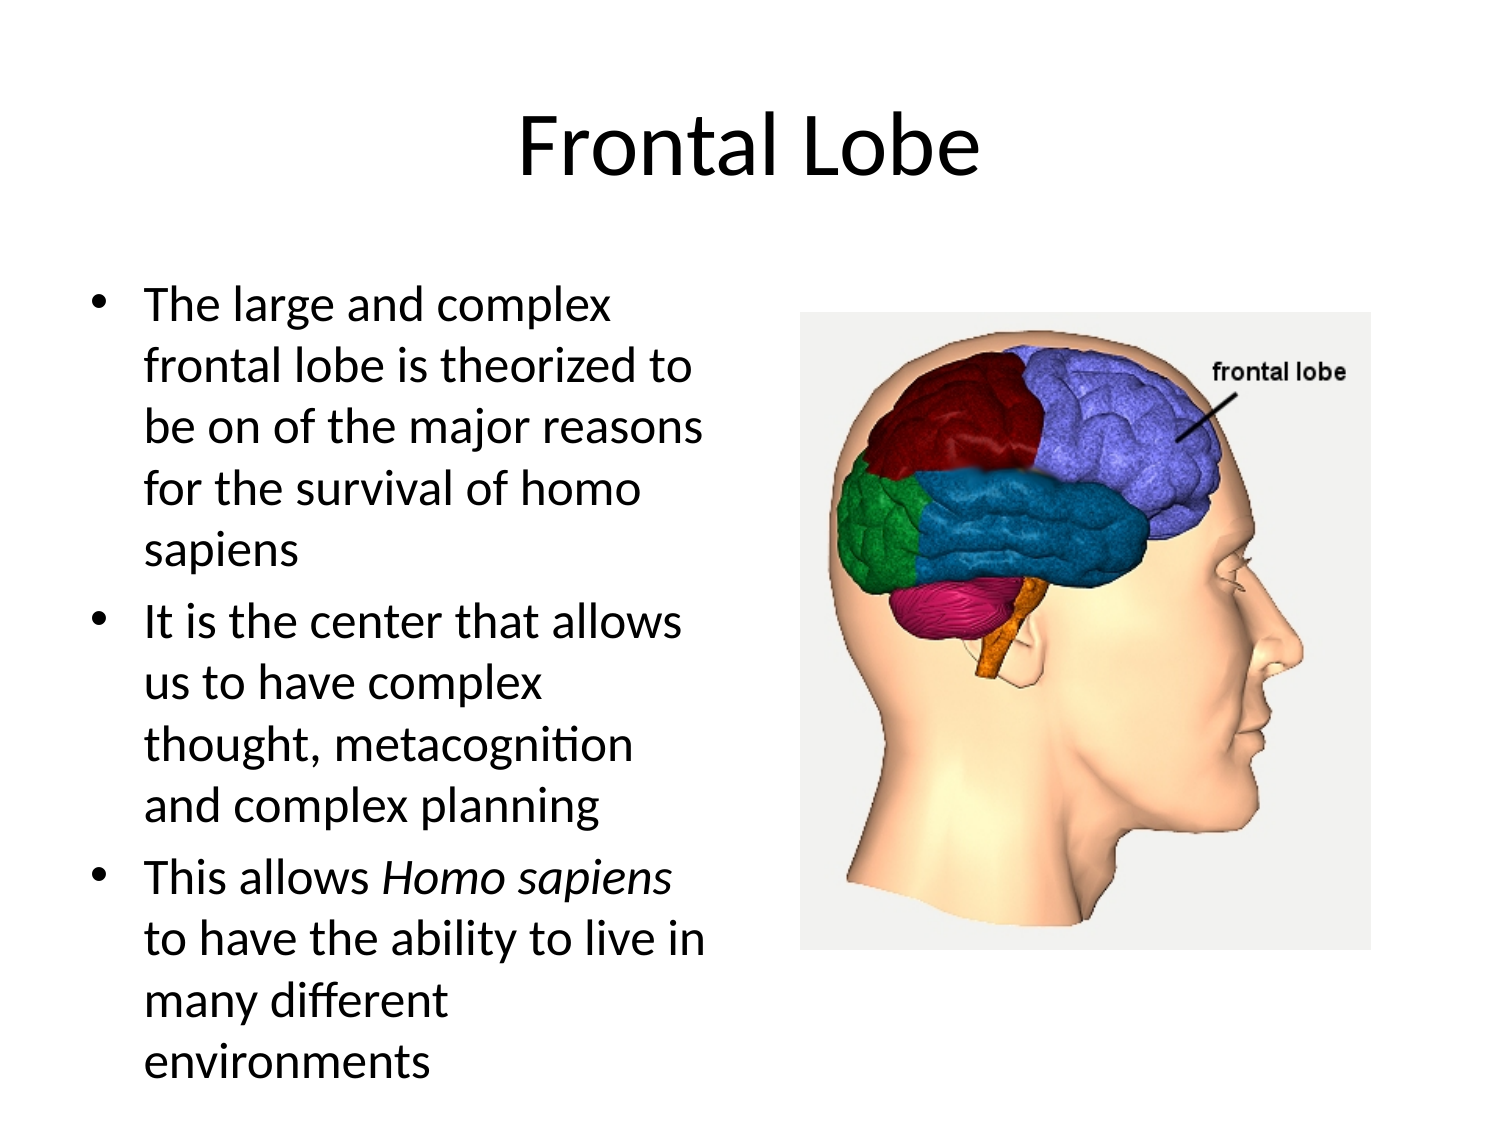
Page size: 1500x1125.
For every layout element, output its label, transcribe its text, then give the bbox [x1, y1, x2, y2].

title Frontal Lobe [75, 45, 1425, 233]
picture [799, 312, 1371, 951]
list The large and complex frontal lobe is theorized to be on of the major reasons for the survival of homo sapiens It is the center that allows us to have complex thought, metacognition and complex planning This allows Homo sapiens to have the ability to live in many different environments [75, 262, 738, 1100]
